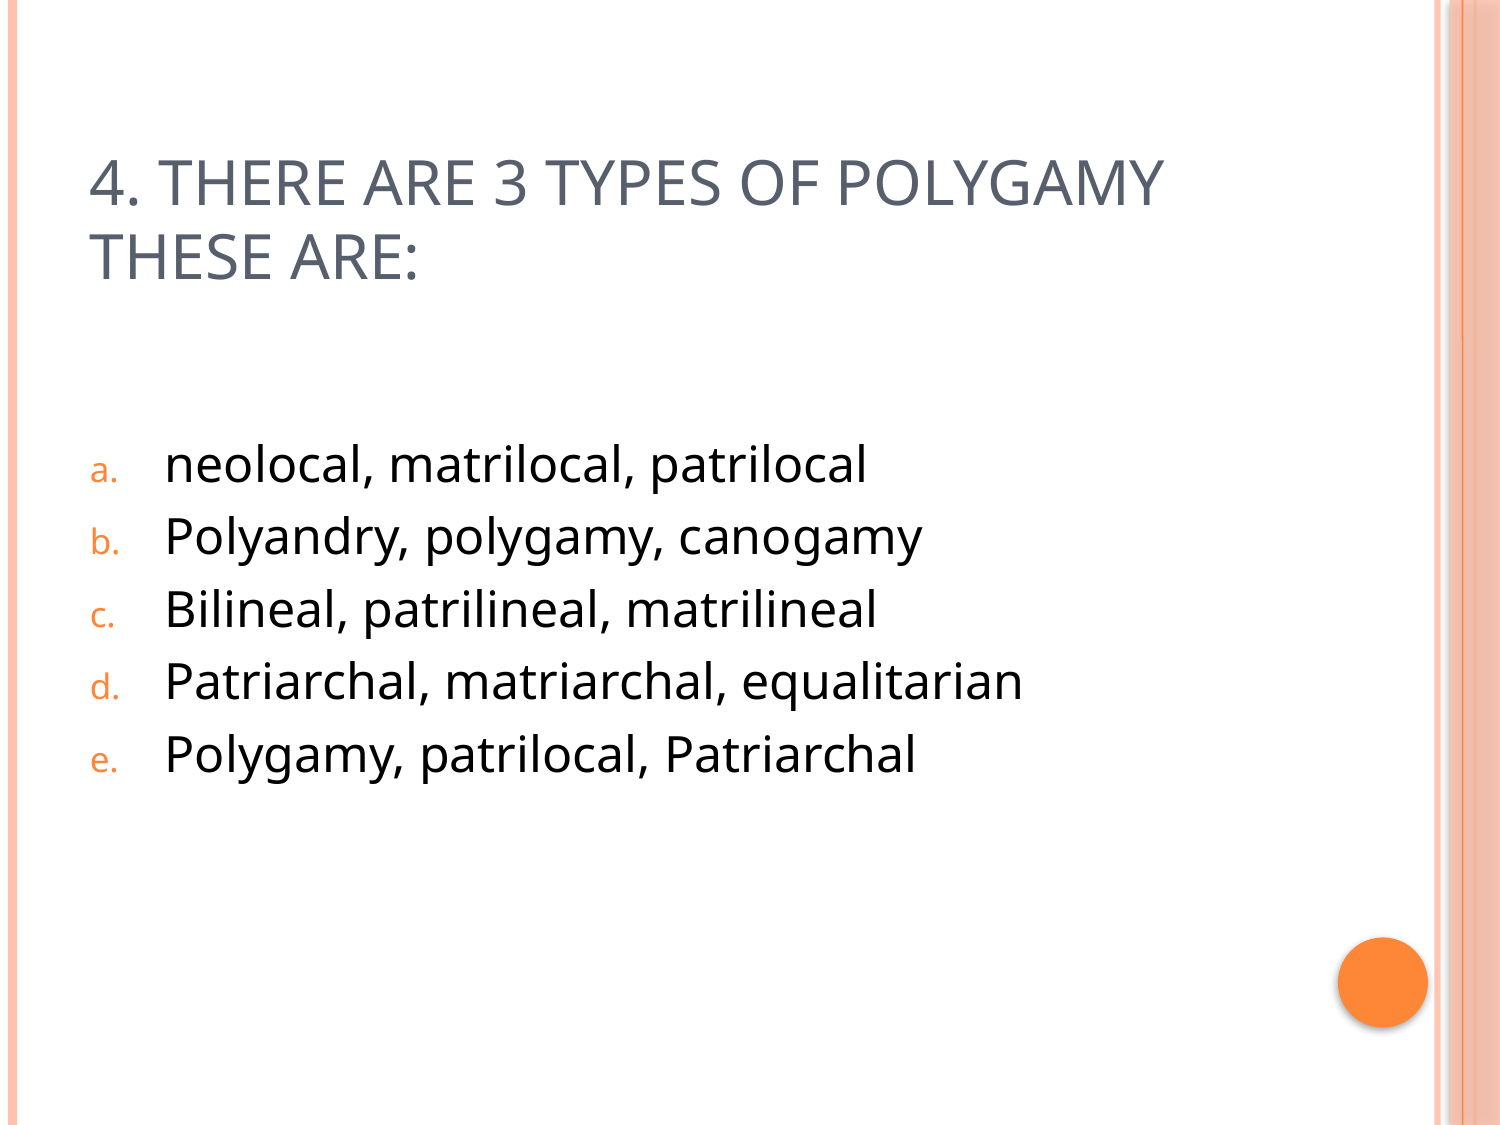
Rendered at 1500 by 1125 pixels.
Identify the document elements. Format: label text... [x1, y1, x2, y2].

title 4. There are 3 types of polygamy these are: [75, 45, 1300, 300]
list neolocal, matrilocal, patrilocal Polyandry, polygamy, canogamy Bilineal, patrilineal, matrilineal Patriarchal, matriarchal, equalitarian Polygamy, patrilocal, Patriarchal [75, 425, 1300, 1062]
